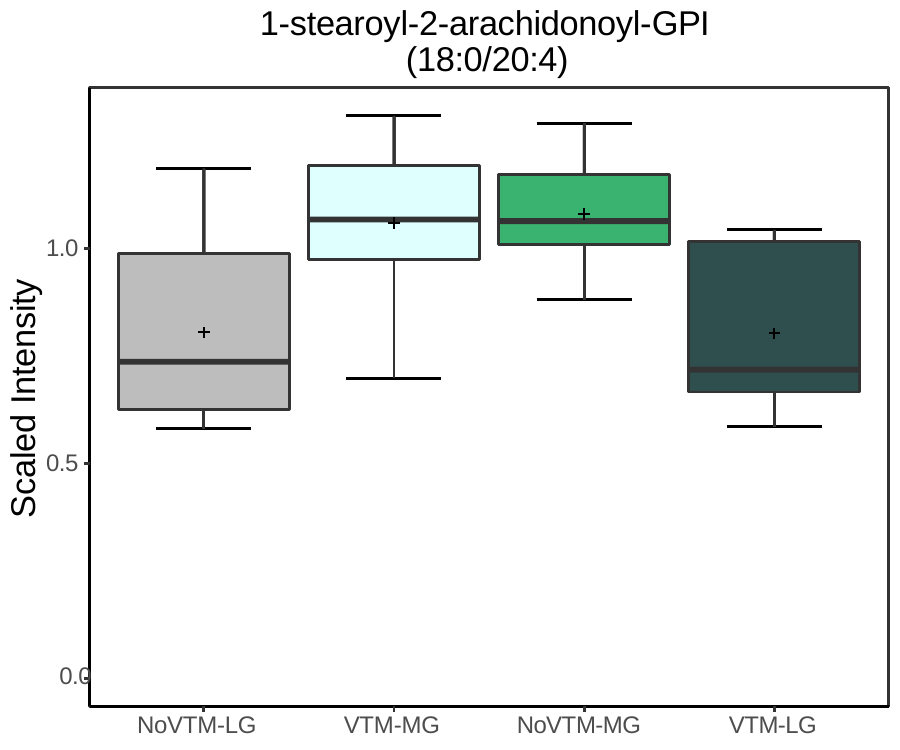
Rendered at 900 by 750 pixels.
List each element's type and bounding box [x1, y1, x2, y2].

title [130, 0, 770, 86]
text_box [83, 86, 891, 738]
text_box [1, 274, 82, 521]
footer [57, 661, 95, 750]
slide_number [134, 713, 290, 750]
text_box [44, 230, 82, 262]
